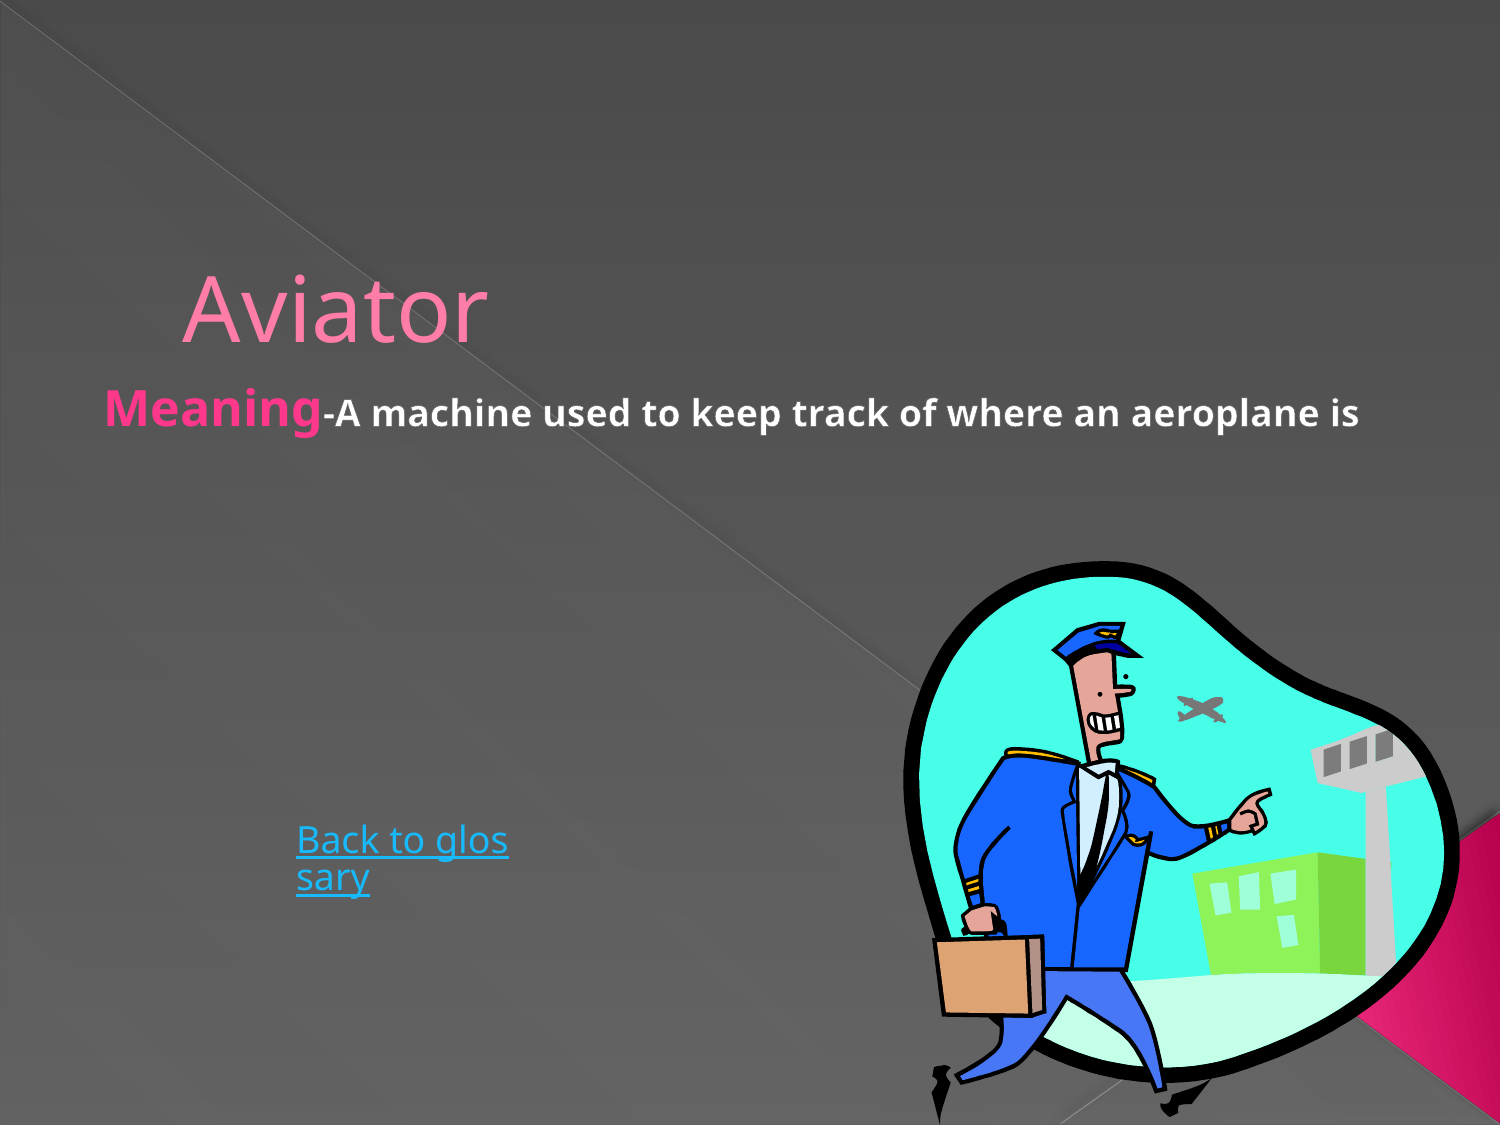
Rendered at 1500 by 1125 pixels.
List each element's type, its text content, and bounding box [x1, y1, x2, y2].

title Aviator [88, 127, 1412, 369]
picture [902, 558, 1461, 1125]
text_box Back to glossary [281, 808, 528, 875]
subtitle Meaning-A machine used to keep track of where an aeroplane is [88, 369, 1412, 657]
